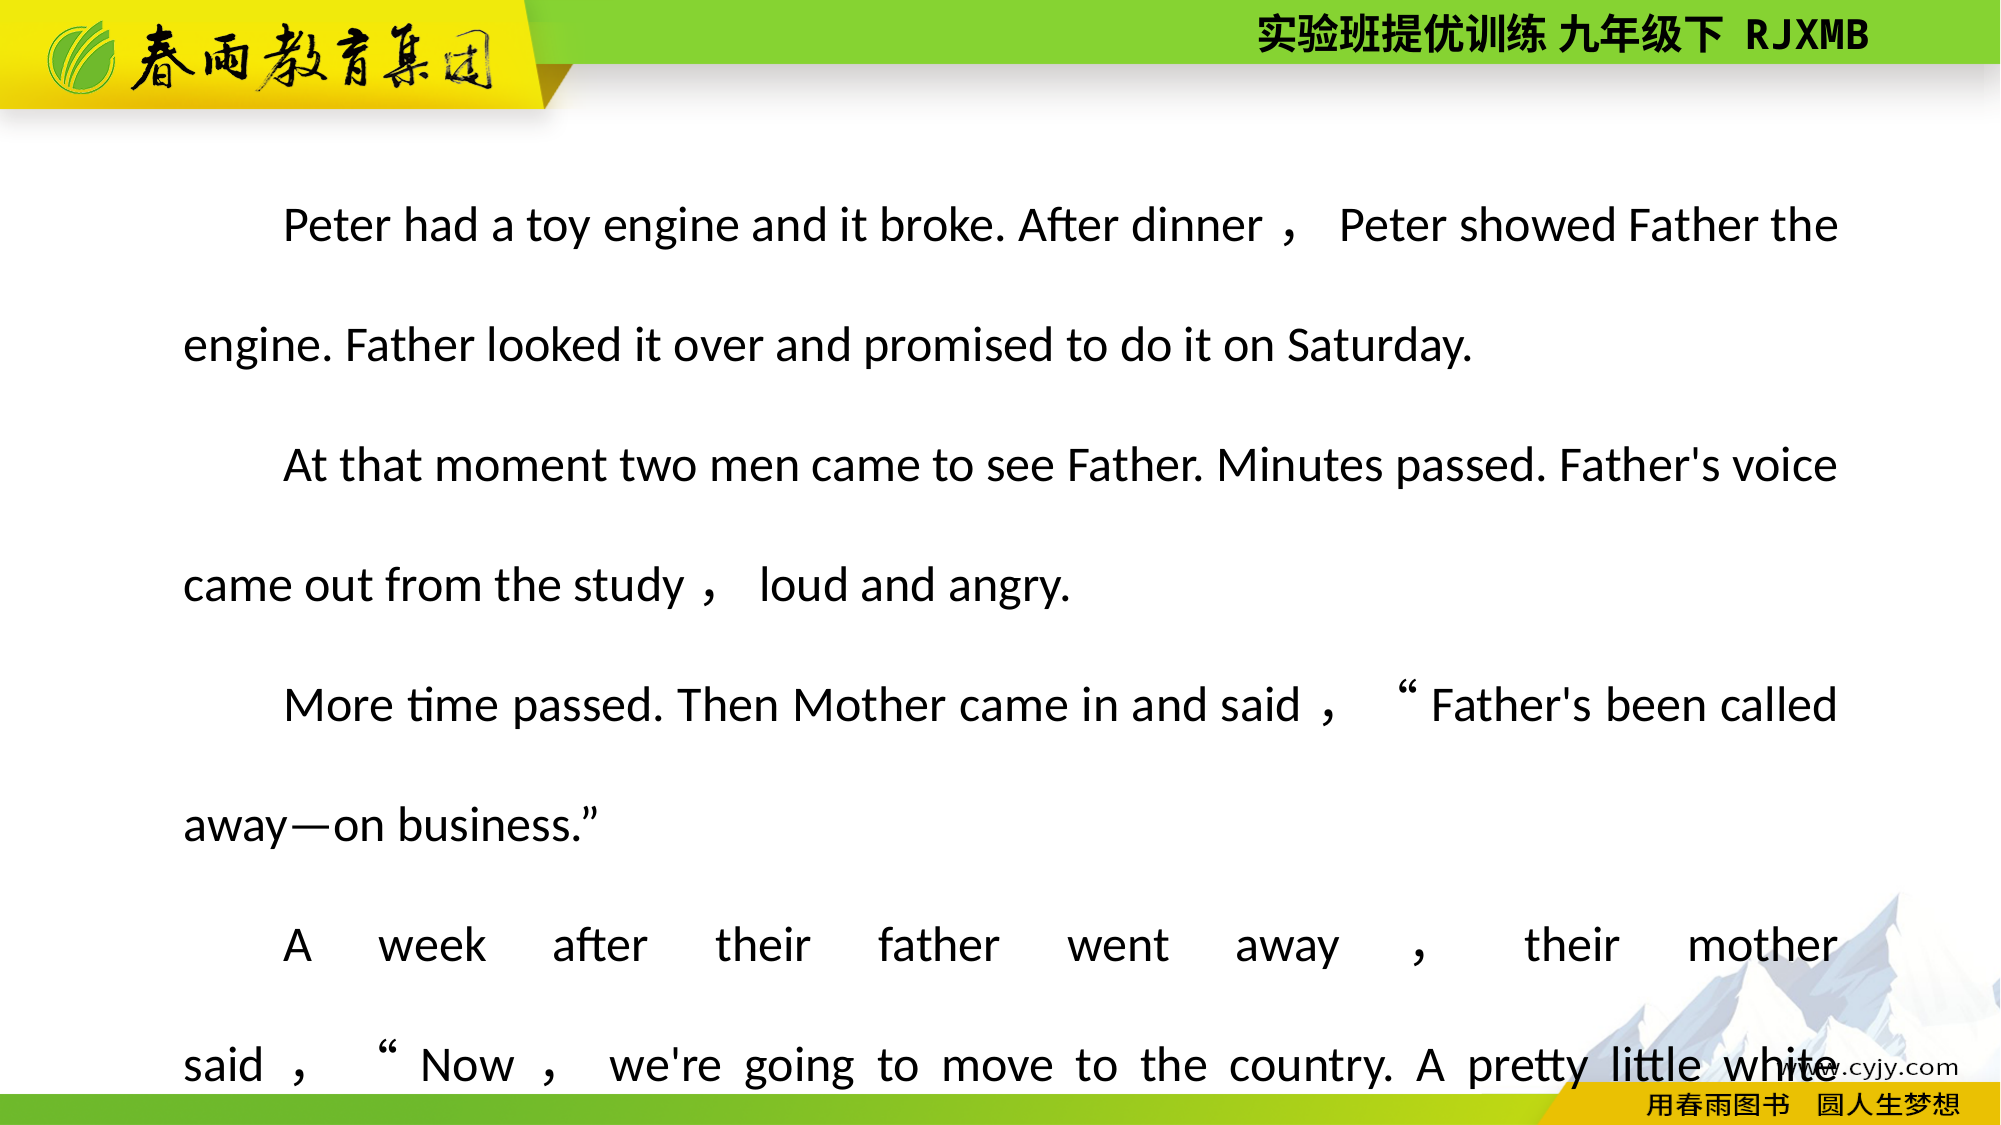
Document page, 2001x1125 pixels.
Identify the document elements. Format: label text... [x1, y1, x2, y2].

text_box Peter had a toy engine and it broke. After dinner，Peter showed Father the engine. Father looked it over and promised to do it on Saturday. At that moment two men came to see Father. Minutes passed. Father's voice came out from the study，loud and angry. More time passed. Then Mother came in and said，“Father's been called away—on business.” A week after their father went away，their mother said，“Now，we're going to move to the country. A pretty little white house，called Three Chimneys.” [169, 123, 1855, 1125]
picture [0, 0, 2001, 1125]
